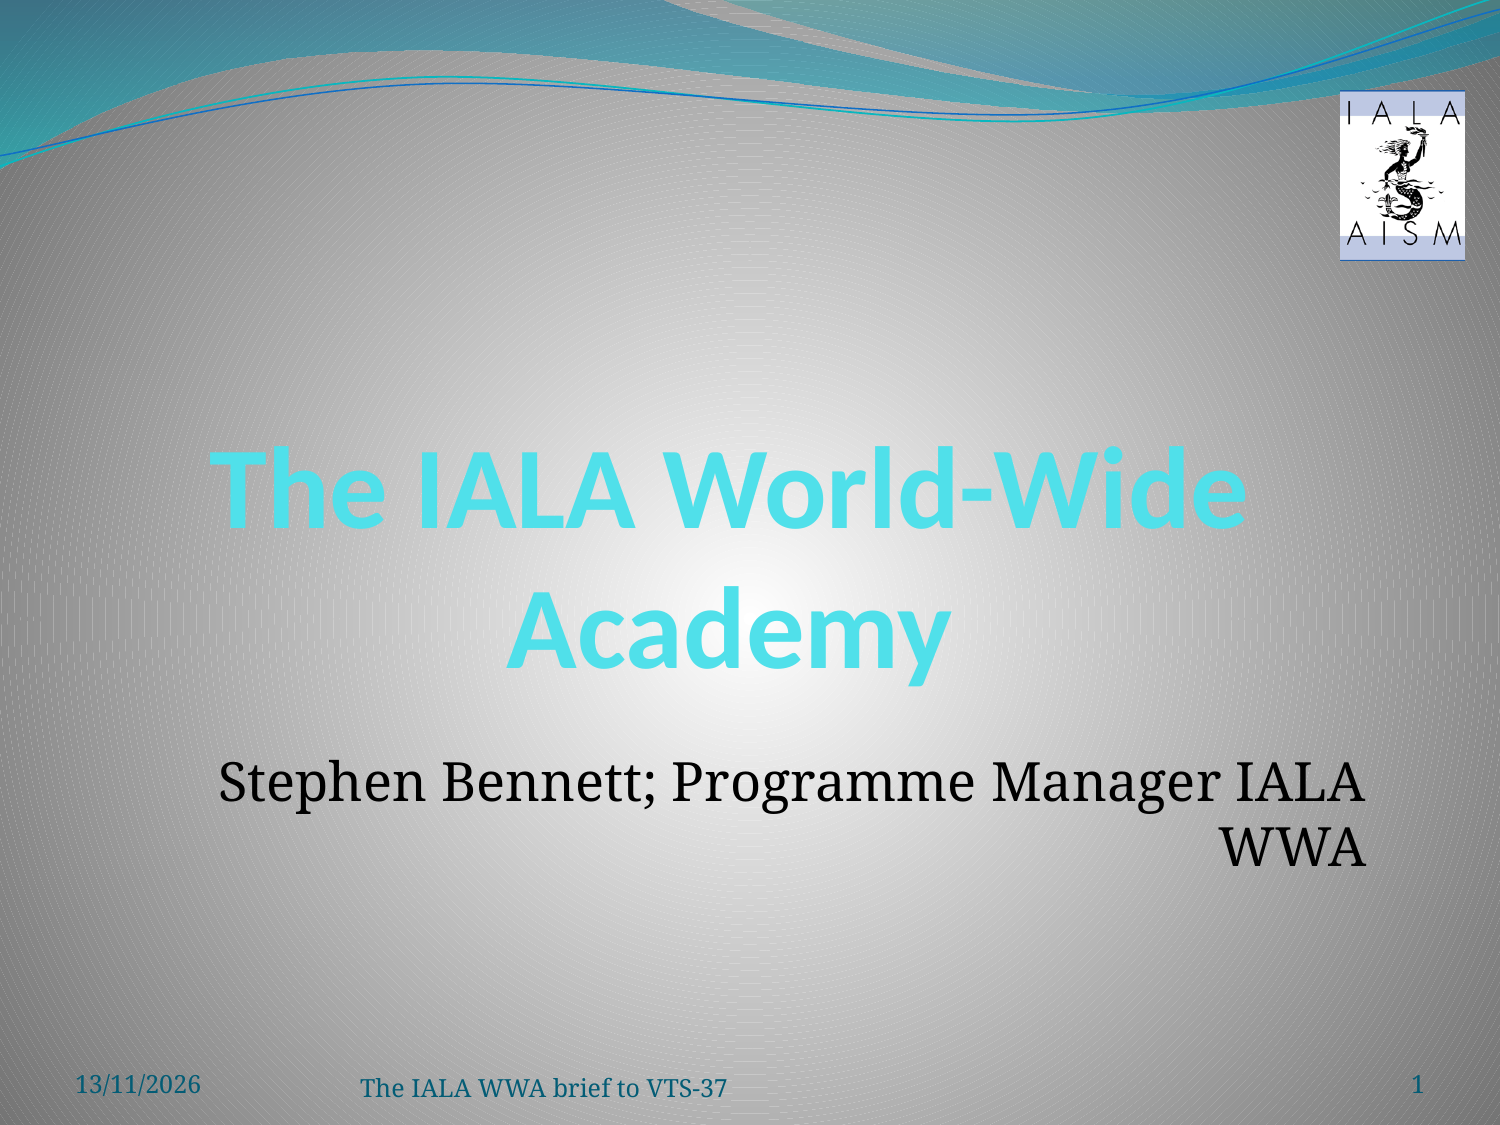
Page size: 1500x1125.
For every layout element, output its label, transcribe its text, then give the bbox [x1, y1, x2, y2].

slide_number 1 [1299, 1042, 1425, 1103]
title The IALA World-Wide Academy [87, 224, 1376, 693]
footer The IALA WWA brief to VTS-37 [360, 1042, 1282, 1103]
subtitle Stephen Bennett; Programme Manager IALA WWA [88, 739, 1377, 933]
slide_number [75, 1042, 360, 1103]
picture [1340, 90, 1465, 261]
